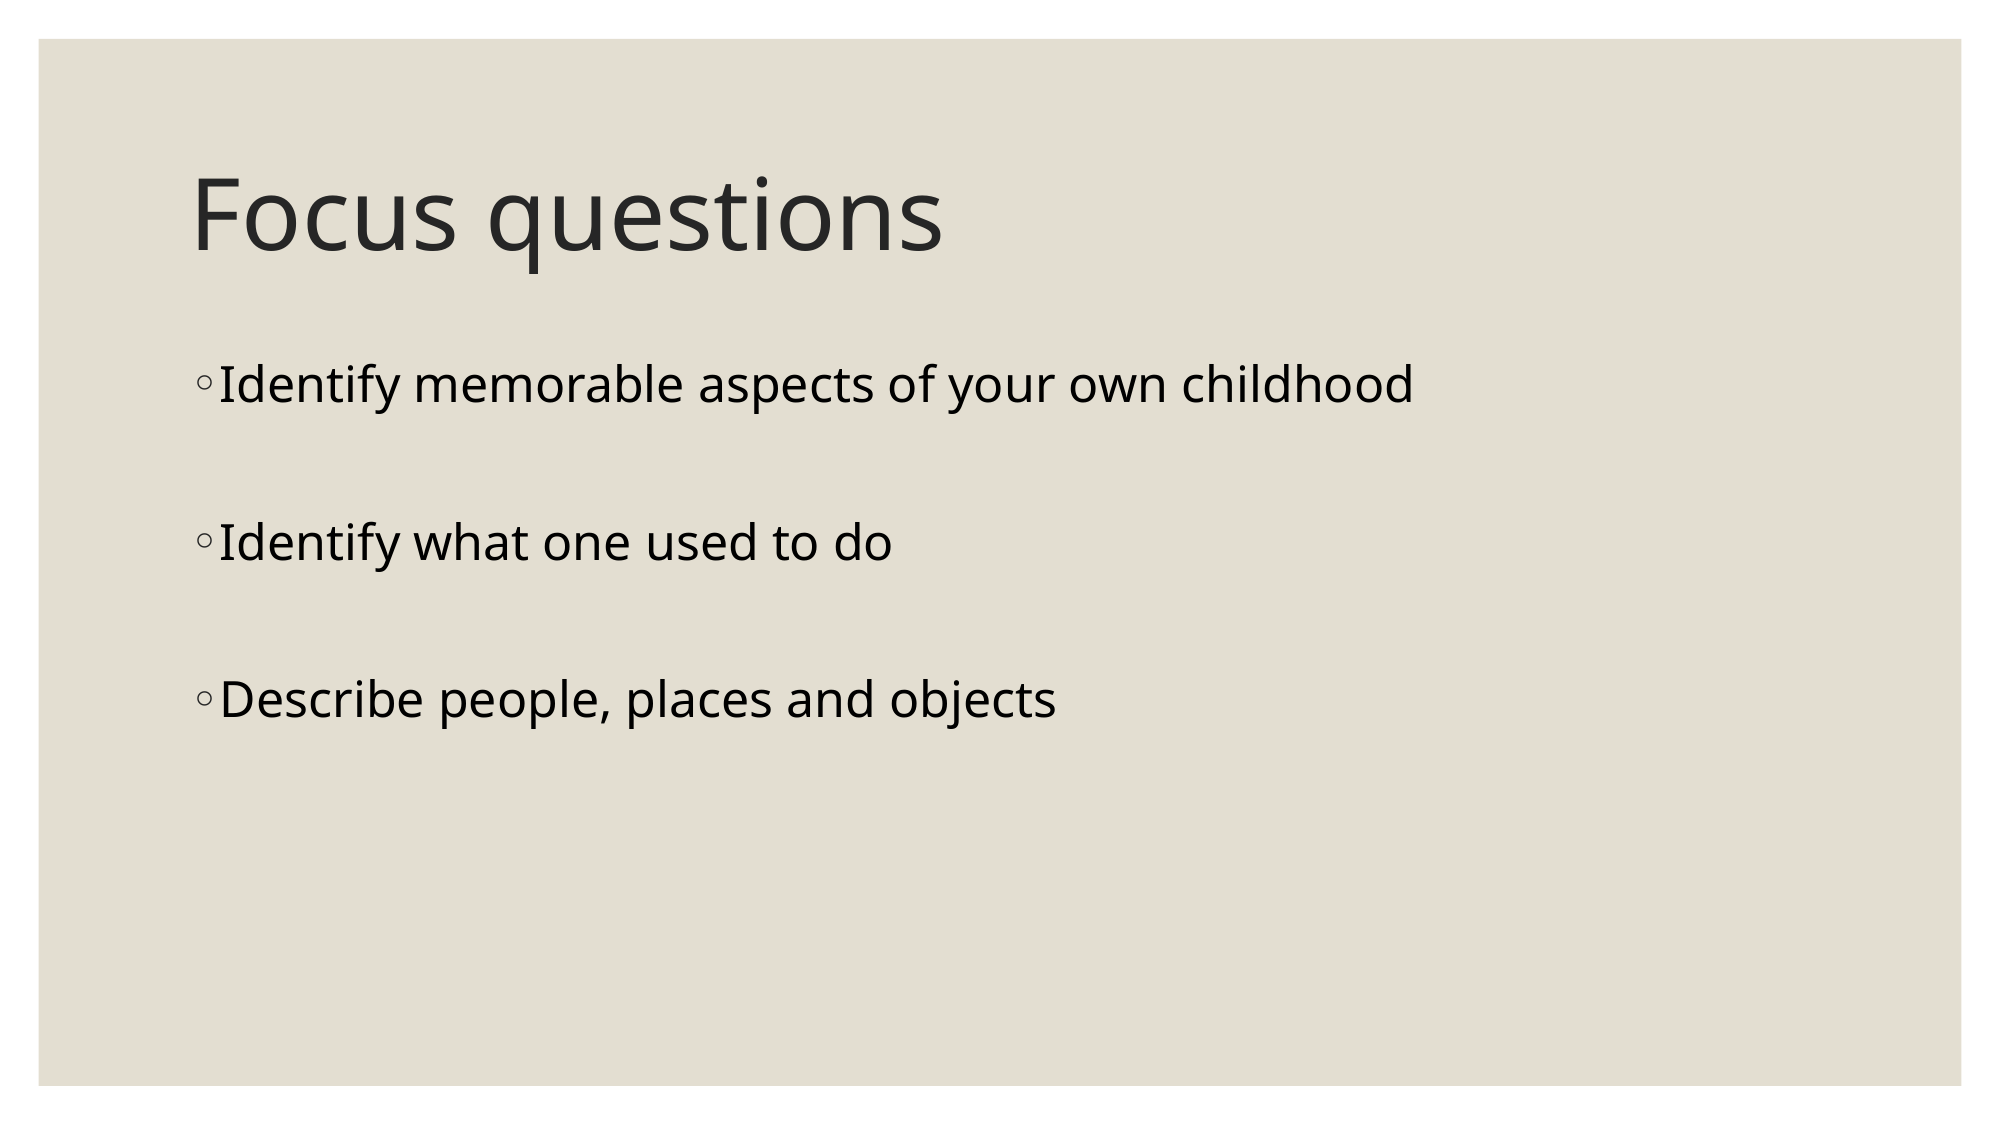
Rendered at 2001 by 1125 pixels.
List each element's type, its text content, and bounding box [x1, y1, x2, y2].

title Focus questions [174, 105, 1825, 331]
list Identify memorable aspects of your own childhood Identify what one used to do Describe people, places and objects [174, 345, 1825, 990]
